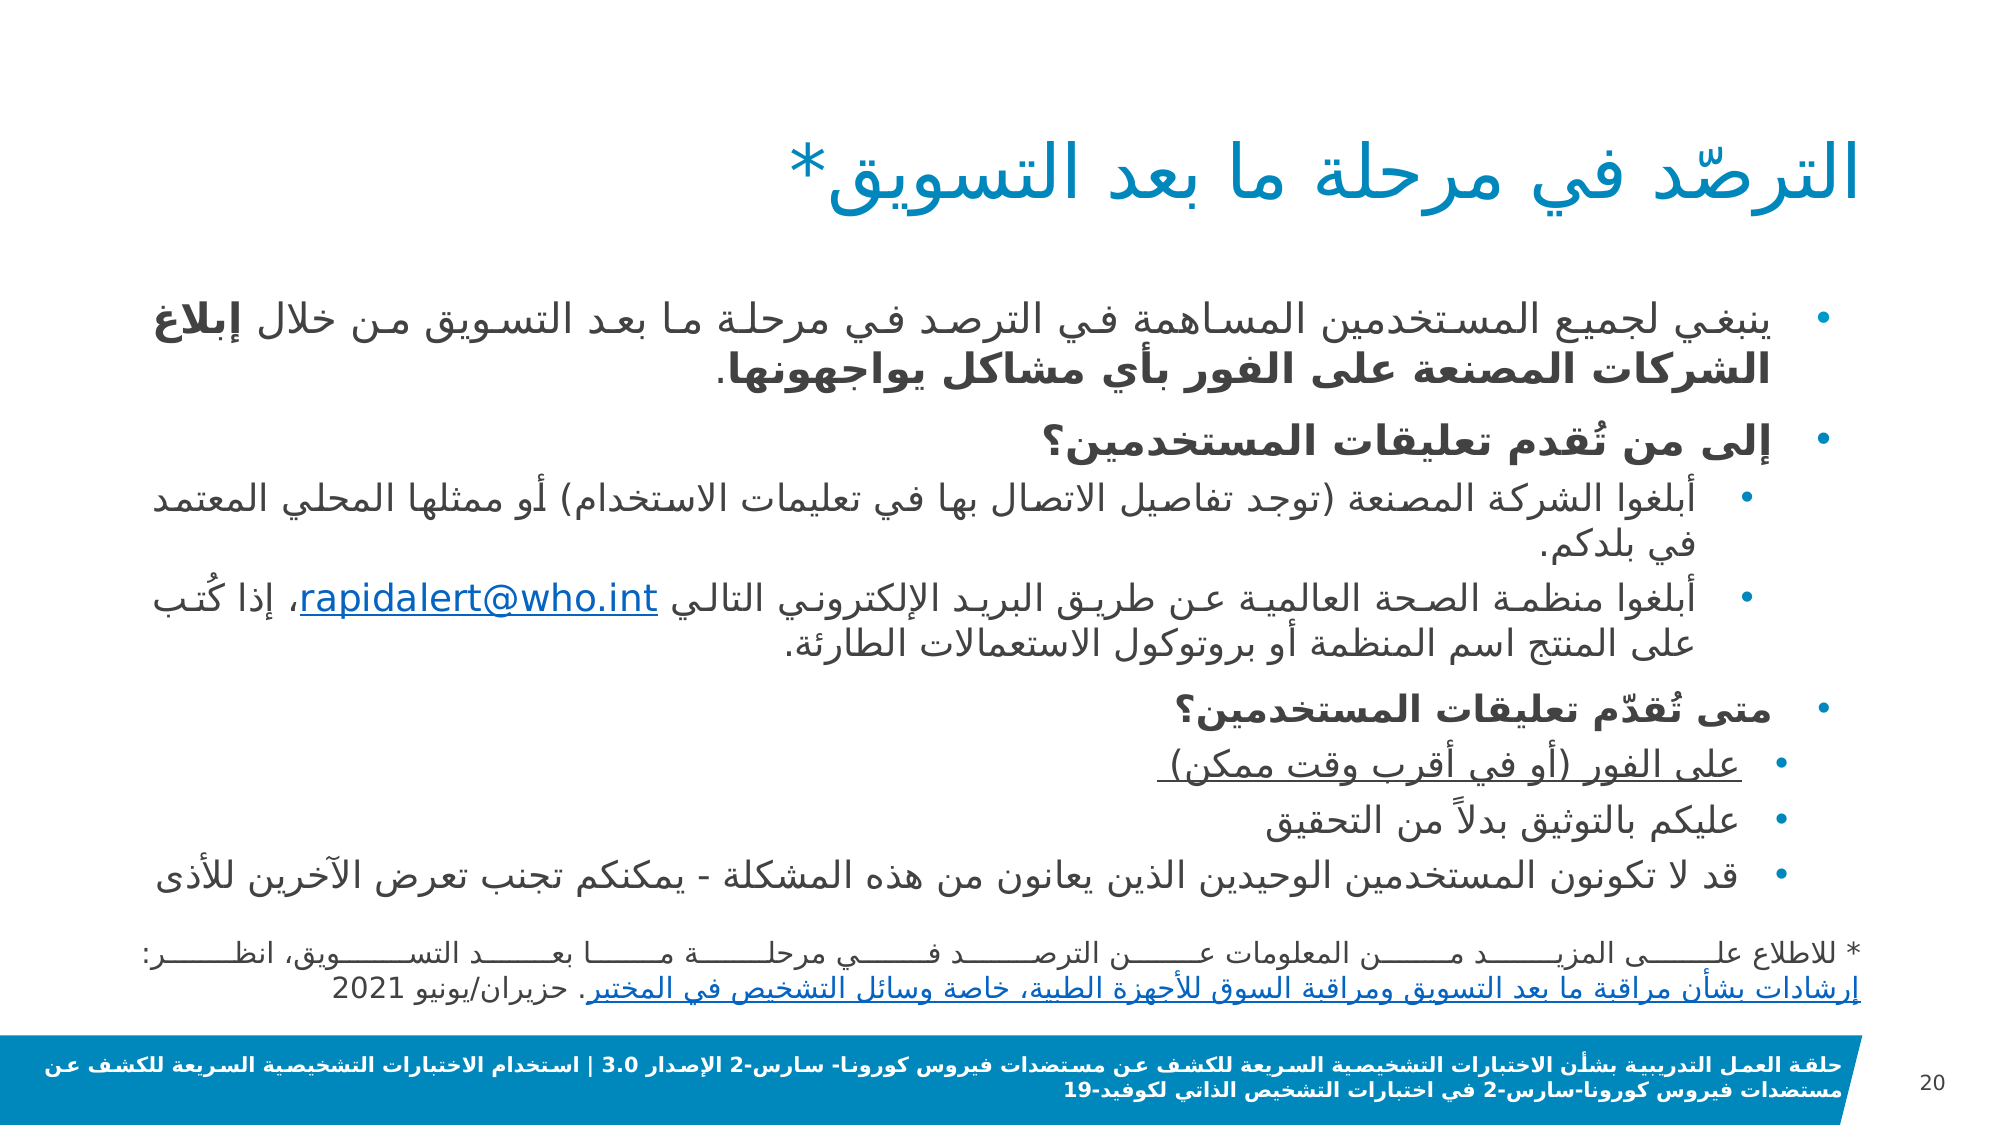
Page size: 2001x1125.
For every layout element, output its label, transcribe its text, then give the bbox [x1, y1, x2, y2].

list ينبغي لجميع المستخدمين المساهمة في الترصد في مرحلة ما بعد التسويق من خلال إبلاغ الشركات المصنعة على الفور بأي مشاكل يواجهونها. إلى من تُقدم تعليقات المستخدمين؟ أبلغوا الشركة المصنعة (توجد تفاصيل الاتصال بها في تعليمات الاستخدام) أو ممثلها المحلي المعتمد في بلدكم. أبلغوا منظمة الصحة العالمية عن طريق البريد الإلكتروني التالي rapidalert@who.int، إذا كُتب على المنتج اسم المنظمة أو بروتوكول الاستعمالات الطارئة. متى تُقدّم تعليقات المستخدمين؟ على الفور (أو في أقرب وقت ممكن) عليكم بالتوثيق بدلاً من التحقيق قد لا تكونون المستخدمين الوحيدين الذين يعانون من هذه المشكلة - يمكنكم تجنب تعرض الآخرين للأذى [137, 284, 1863, 927]
title الترصّد في مرحلة ما بعد التسويق* [137, 59, 1863, 215]
text_box * للاطلاع على المزيد من المعلومات عن الترصد في مرحلة ما بعد التسويق، انظر: إرشادات بشأن مراقبة ما بعد التسويق ومراقبة السوق للأجهزة الطبية، خاصة وسائل التشخيص في المختبر. حزيران/يونيو 2021 [117, 927, 1876, 1013]
slide_number 20 [1862, 1035, 1947, 1125]
footer حلقة العمل التدريبية بشأن الاختبارات التشخيصية السريعة للكشف عن مستضدات فيروس كورونا- سارس-2 الإصدار 3.0 | استخدام الاختبارات التشخيصية السريعة للكشف عن مستضدات فيروس كورونا-سارس-2 في اختبارات التشخيص الذاتي لكوفيد-19 [44, 1035, 1843, 1118]
